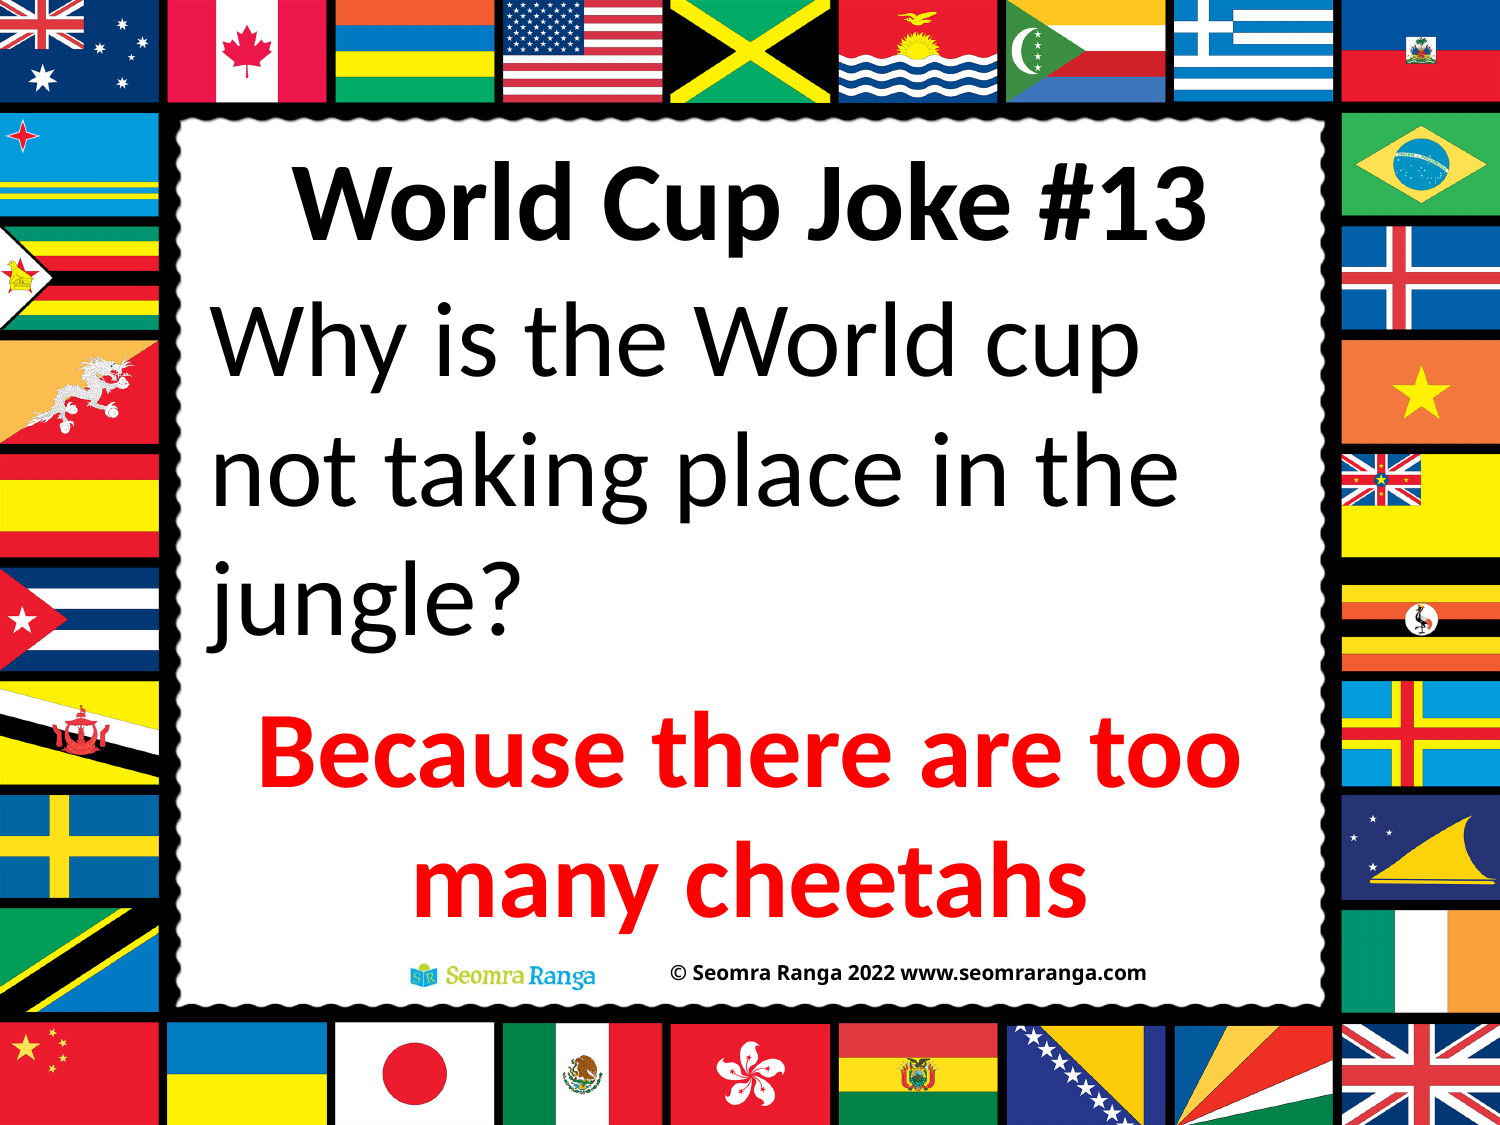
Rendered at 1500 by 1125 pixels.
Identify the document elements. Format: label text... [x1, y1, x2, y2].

text_box © Seomra Ranga 2022 www.seomraranga.com [631, 953, 1187, 993]
picture [10, 122, 36, 150]
list Why is the World cup not taking place in the jungle? Because there are too many cheetahs [194, 261, 1306, 953]
title World Cup Joke #13 [183, 101, 1317, 290]
picture [0, 0, 1500, 1125]
